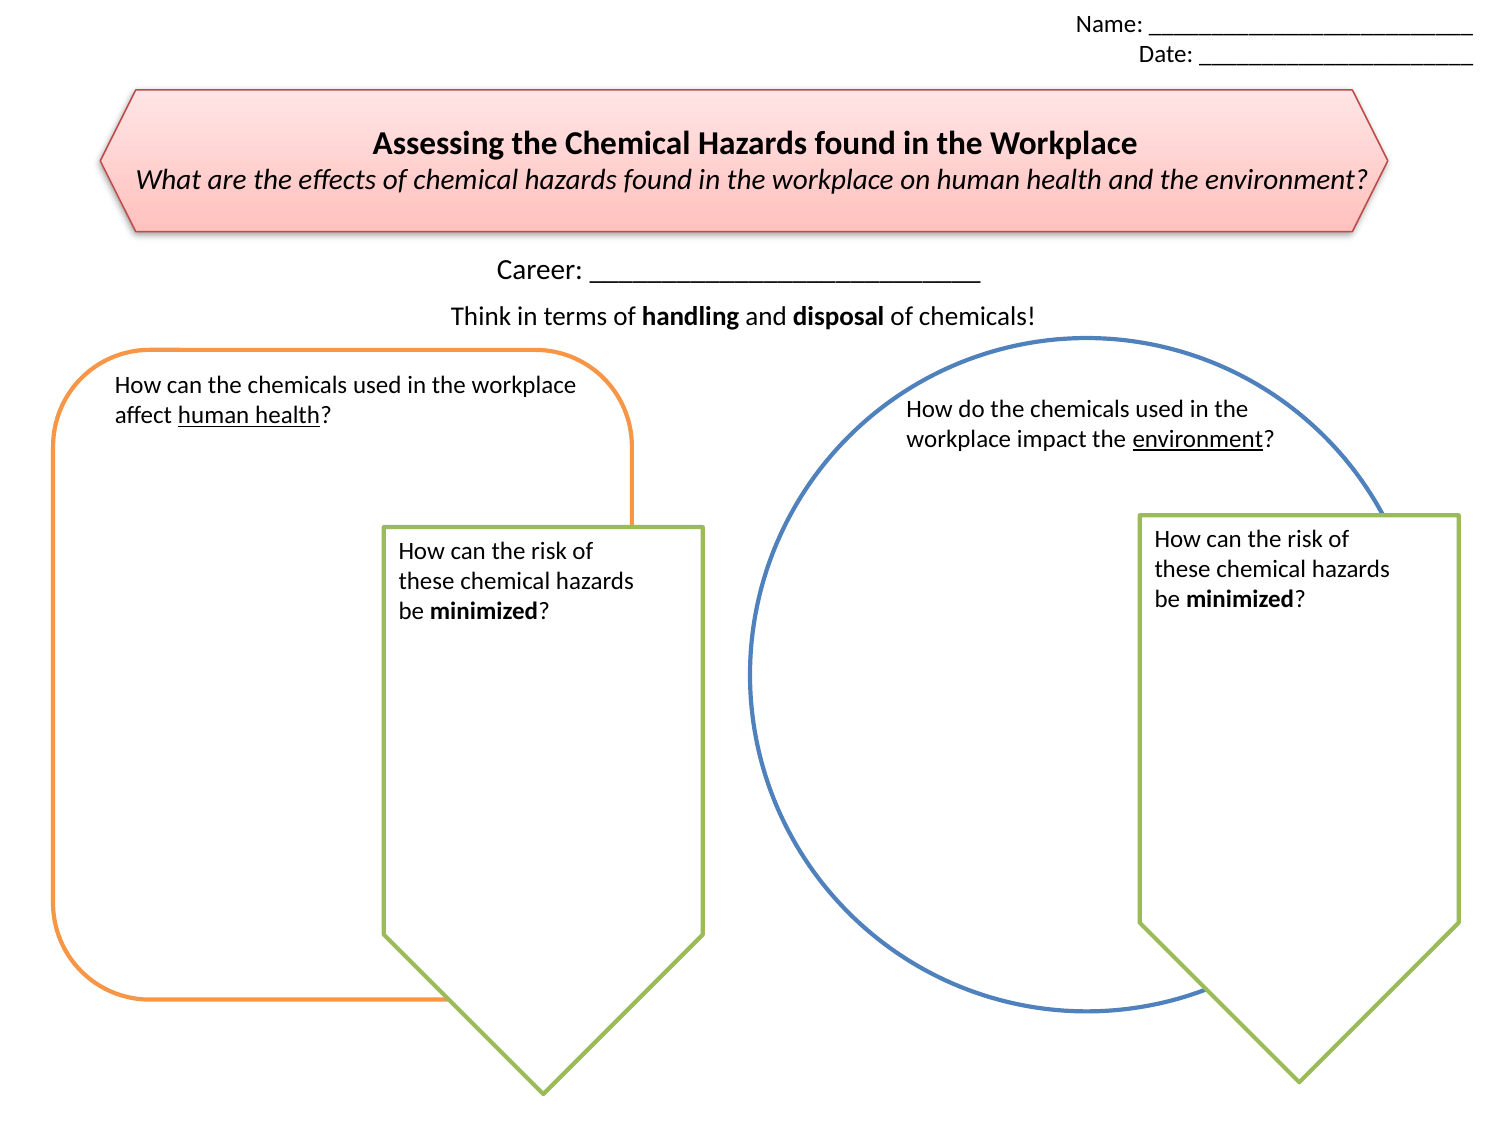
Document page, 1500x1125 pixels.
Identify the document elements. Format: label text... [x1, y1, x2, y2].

text_box Career: ___________________________ [482, 243, 997, 290]
text_box [747, 398, 1385, 1014]
text_box How can the chemicals used in the workplace affect human health? [100, 361, 621, 437]
text_box How do the chemicals used in the workplace impact the environment? [891, 385, 1317, 460]
text_box [911, 335, 1263, 385]
text_box Think in terms of handling and disposal of chemicals! [436, 290, 1051, 338]
text_box [381, 524, 705, 1097]
text_box How can the risk of these chemical hazards be minimized? [383, 527, 656, 632]
text_box [50, 347, 634, 1002]
text_box [121, 204, 1368, 233]
text_box How can the risk of these chemical hazards be minimized? [1139, 515, 1412, 620]
text_box [123, 89, 1365, 113]
text_box [1137, 513, 1461, 1085]
text_box Name: __________________________ Date: ______________________ [1060, 0, 1490, 105]
text_box [99, 135, 112, 186]
text_box Assessing the Chemical Hazards found in the Workplace What are the effects of chemical hazards found in the workplace on human health and the environment? [112, 113, 1400, 204]
